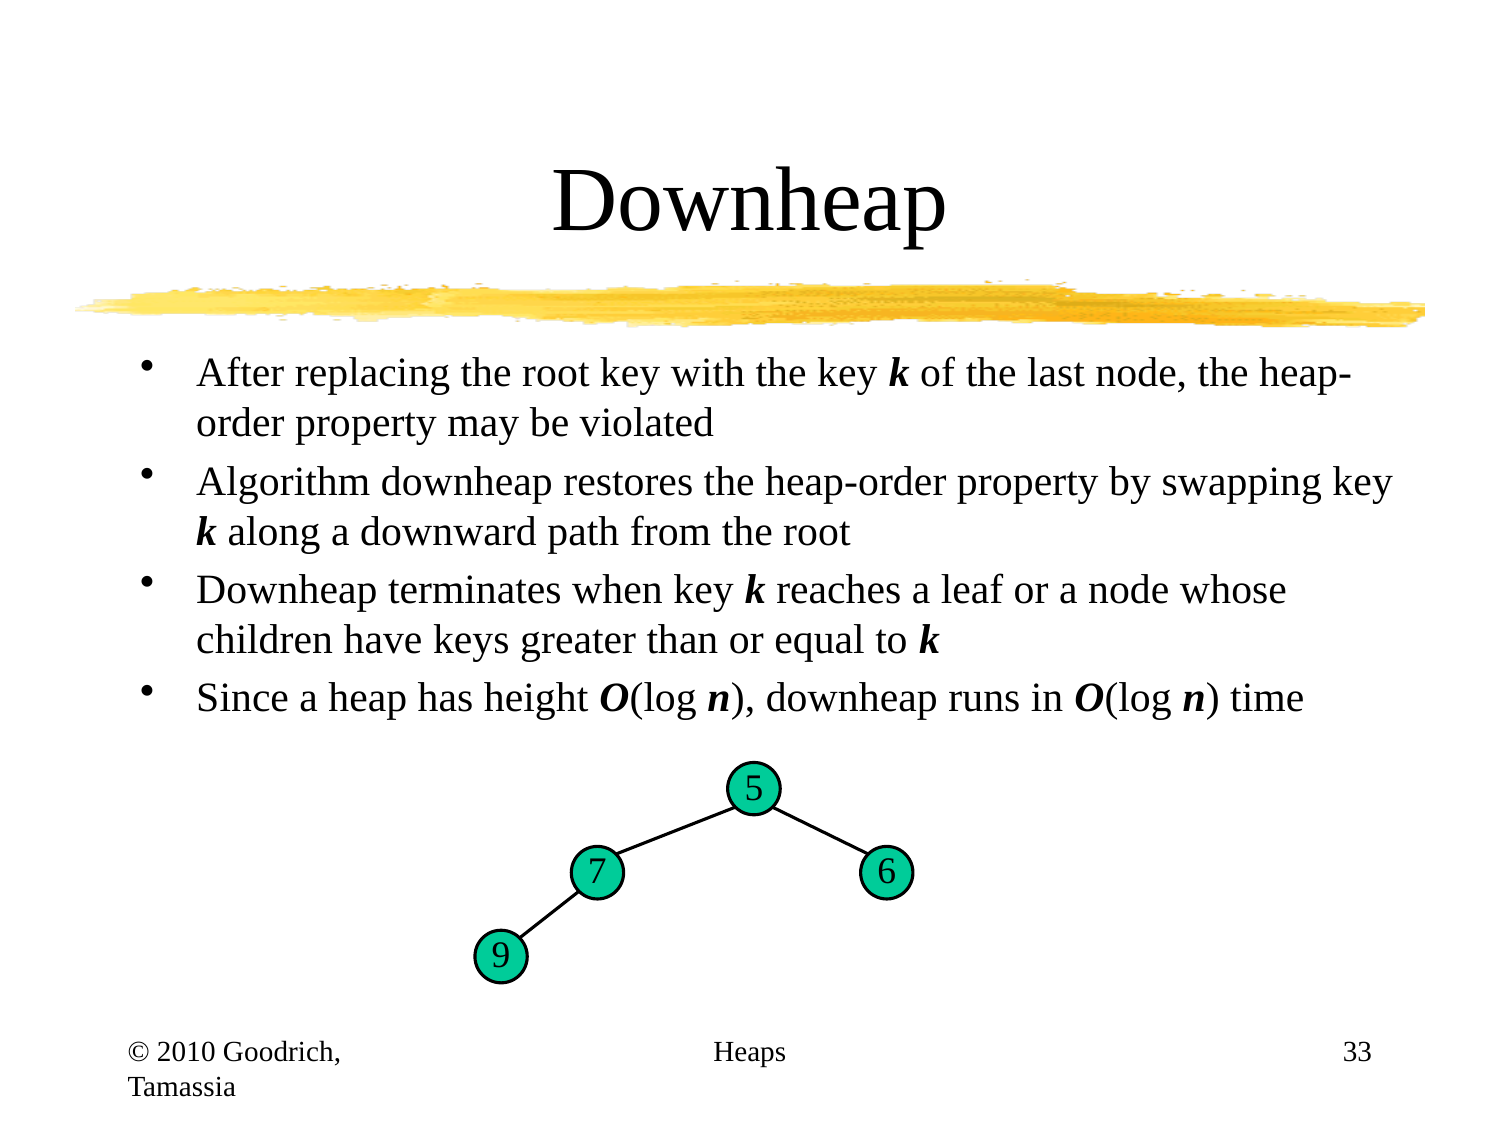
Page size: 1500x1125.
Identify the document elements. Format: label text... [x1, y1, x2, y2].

list After replacing the root key with the key k of the last node, the heap-order property may be violated Algorithm downheap restores the heap-order property by swapping key k along a downward path from the root Downheap terminates when key k reaches a leaf or a node whose children have keys greater than or equal to k Since a heap has height O(log n), downheap runs in O(log n) time [124, 337, 1438, 738]
text_box 9 [474, 930, 528, 983]
slide_number 33 [1074, 1024, 1388, 1101]
text_box 5 [727, 762, 781, 815]
slide_number © 2010 Goodrich, Tamassia [112, 1024, 426, 1101]
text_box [772, 808, 869, 854]
footer Heaps [512, 1024, 988, 1101]
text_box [519, 892, 580, 937]
picture [75, 274, 1425, 338]
text_box 7 [571, 846, 624, 899]
title Downheap [112, 99, 1388, 288]
text_box 6 [860, 846, 913, 899]
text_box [615, 808, 736, 854]
